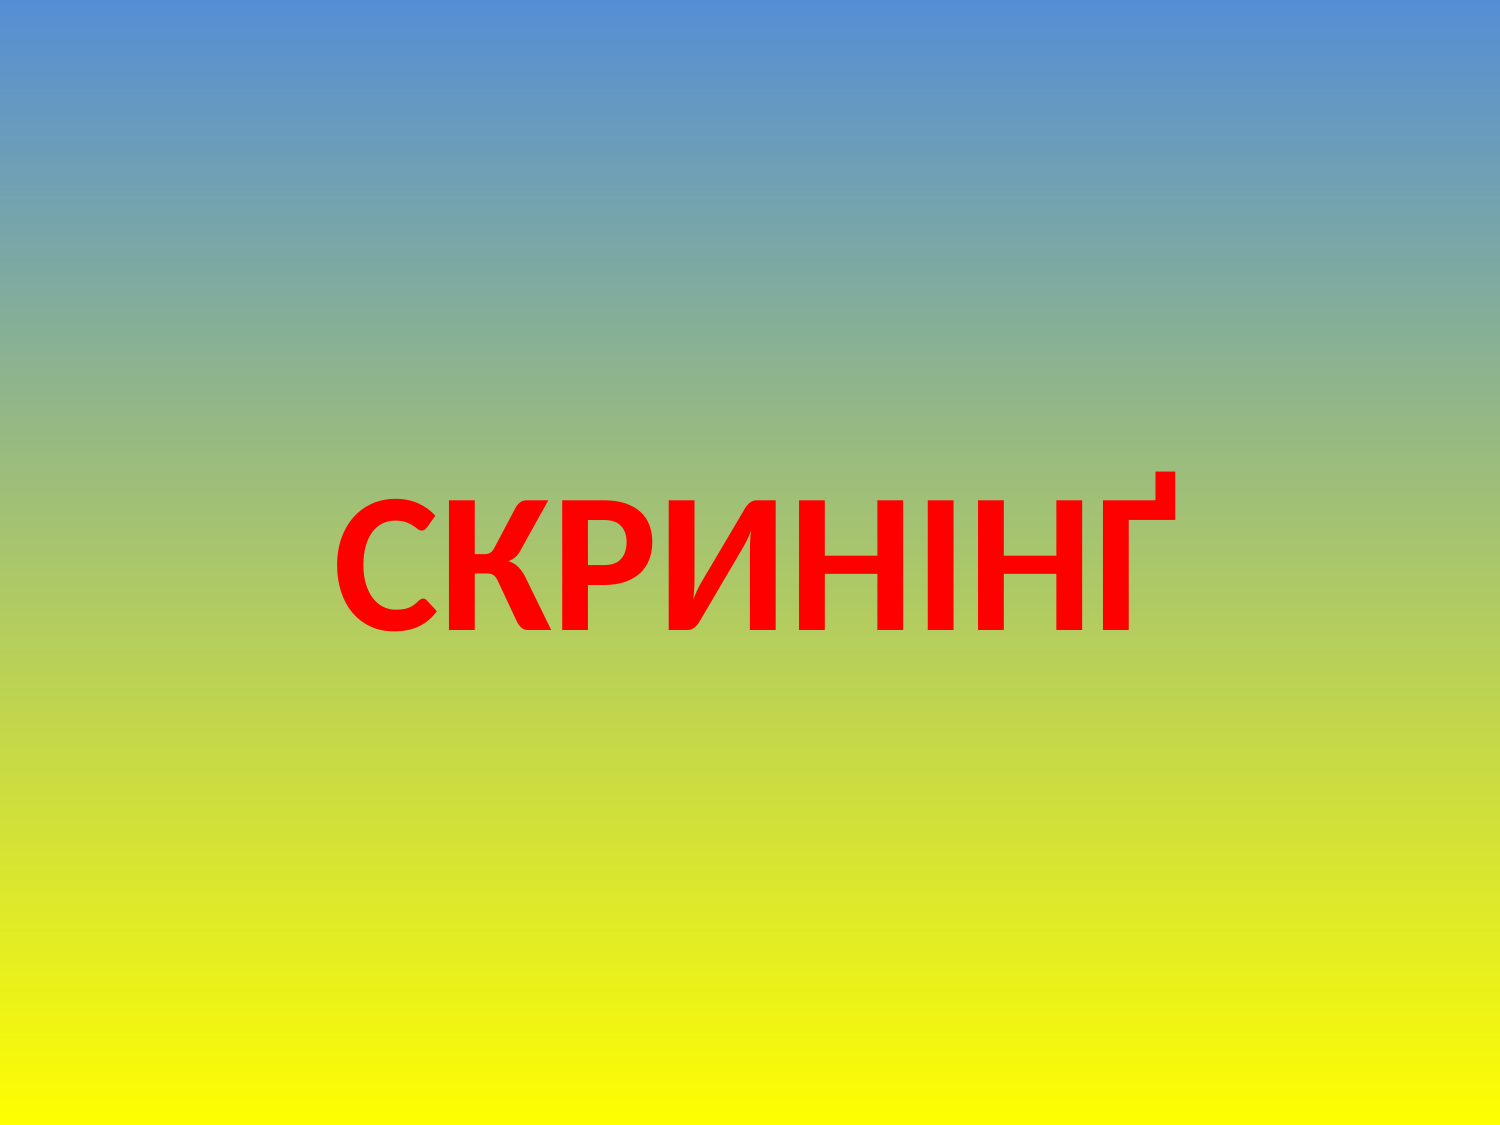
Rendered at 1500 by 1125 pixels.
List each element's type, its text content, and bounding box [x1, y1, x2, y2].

title СКРИНІНҐ [82, 457, 1432, 645]
